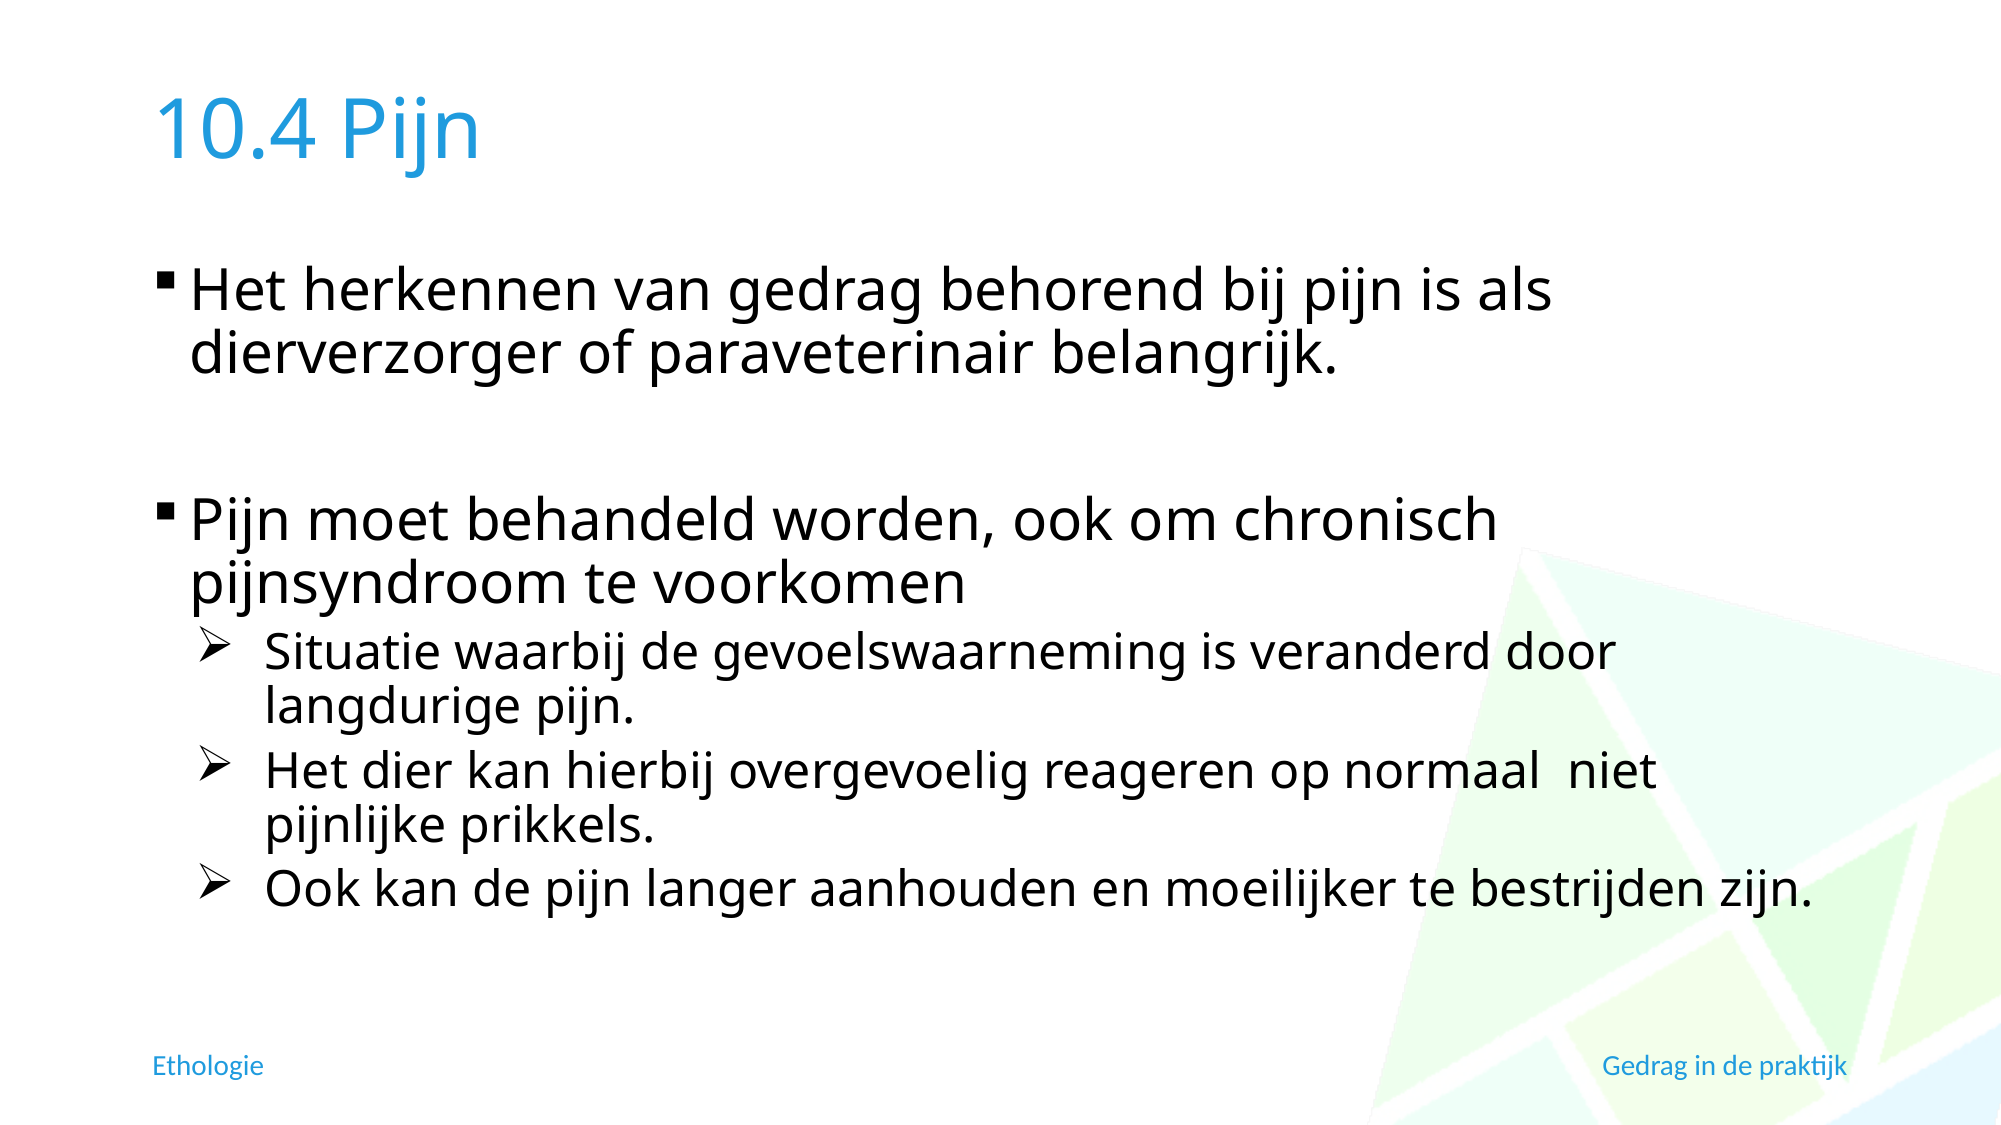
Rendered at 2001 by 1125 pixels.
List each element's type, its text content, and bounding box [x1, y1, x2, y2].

title 10.4 Pijn [137, 59, 1863, 203]
list Gedrag in de praktijk [1412, 1042, 1863, 1103]
list Ethologie [137, 1042, 588, 1103]
list Het herkennen van gedrag behorend bij pijn is als dierverzorger of paraveterinair belangrijk. Pijn moet behandeld worden, ook om chronisch pijnsyndroom te voorkomen Situatie waarbij de gevoelswaarneming is veranderd door langdurige pijn. Het dier kan hierbij overgevoelig reageren op normaal niet pijnlijke prikkels. Ook kan de pijn langer aanhouden en moeilijker te bestrijden zijn. [137, 252, 1863, 1014]
